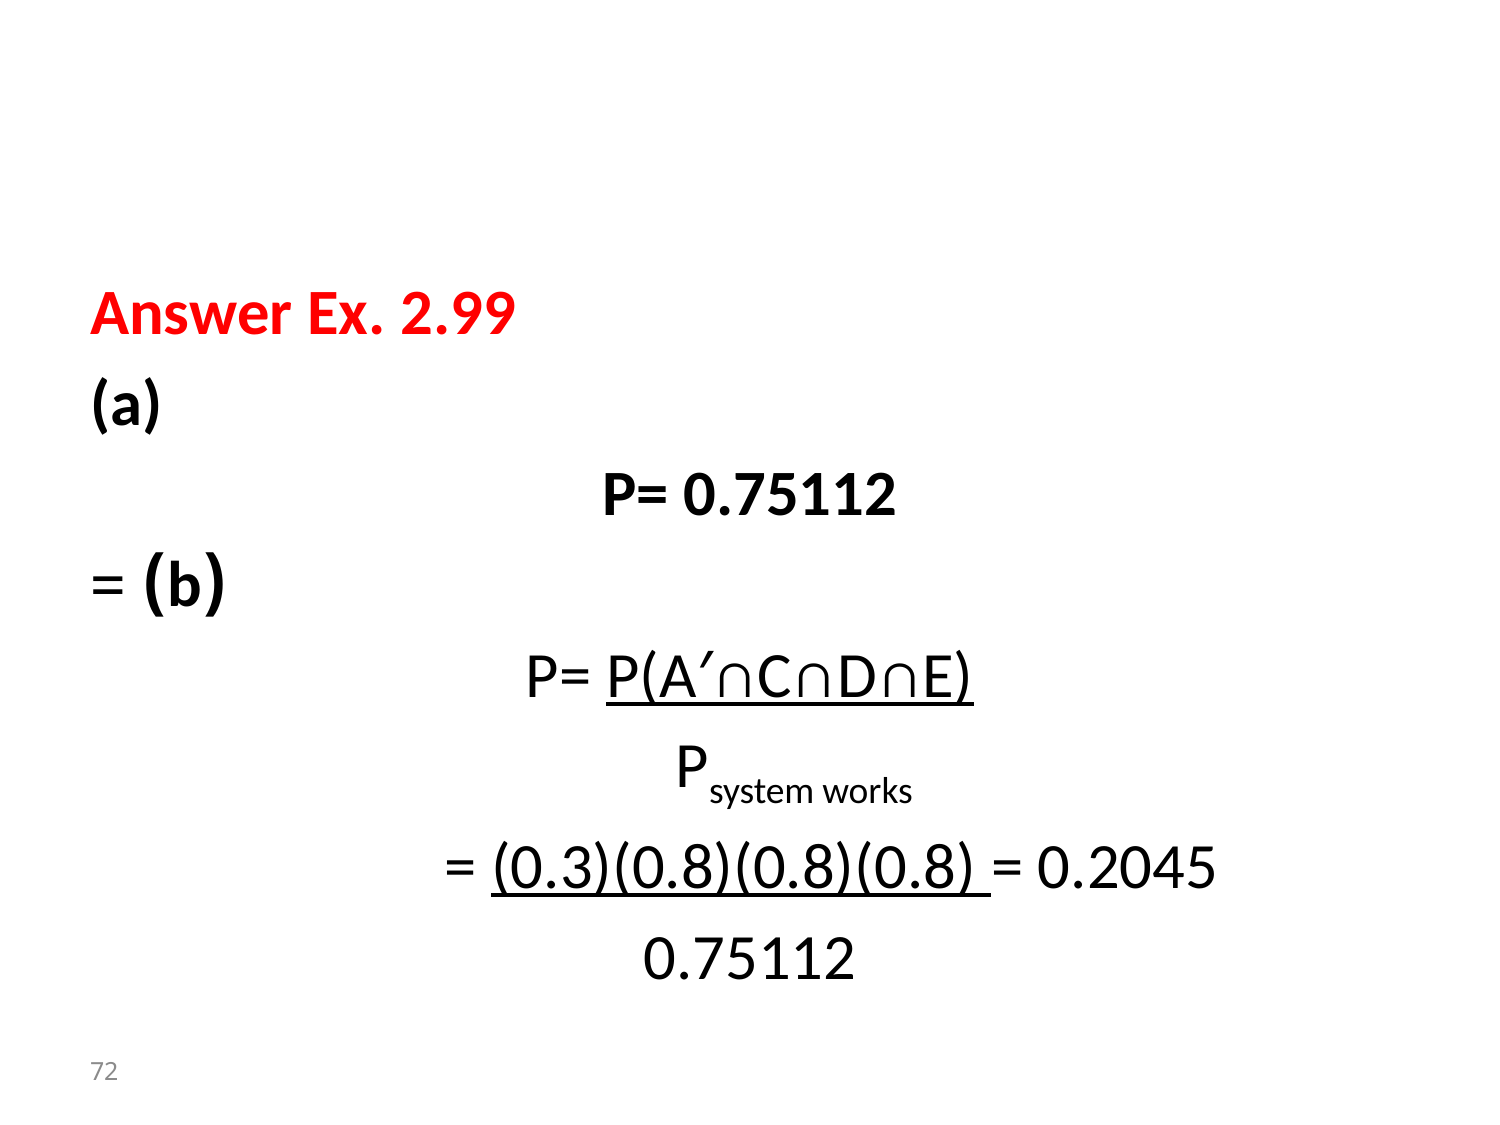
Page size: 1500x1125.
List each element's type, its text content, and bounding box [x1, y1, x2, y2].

list Answer Ex. 2.99 (a) P= 0.75112 (b) = P= P(A′∩C∩D∩E) Psystem works = (0.3)(0.8)(0.8)(0.8) = 0.2045 0.75112 [75, 262, 1425, 1005]
slide_number 72 [75, 1042, 425, 1103]
